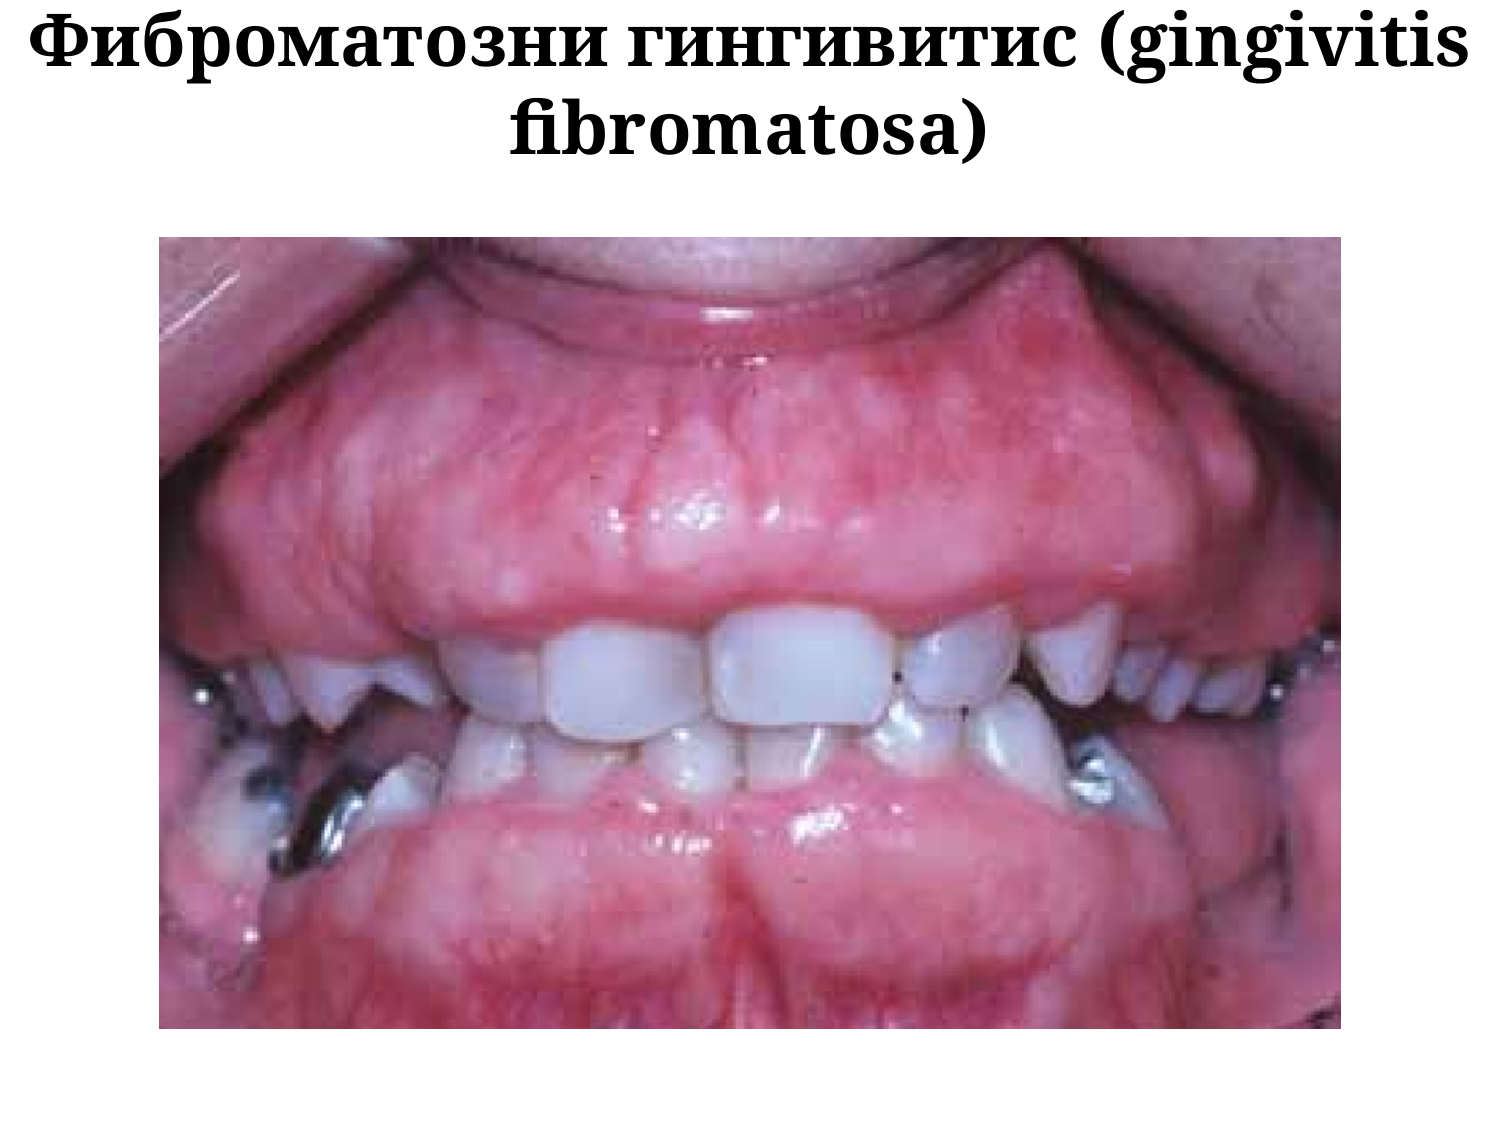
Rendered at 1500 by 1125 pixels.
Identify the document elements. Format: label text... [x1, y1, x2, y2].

text_box Фиброматозни гингивитис (gingivitis fibromatosa) [0, 12, 1500, 151]
picture [159, 237, 1341, 1029]
